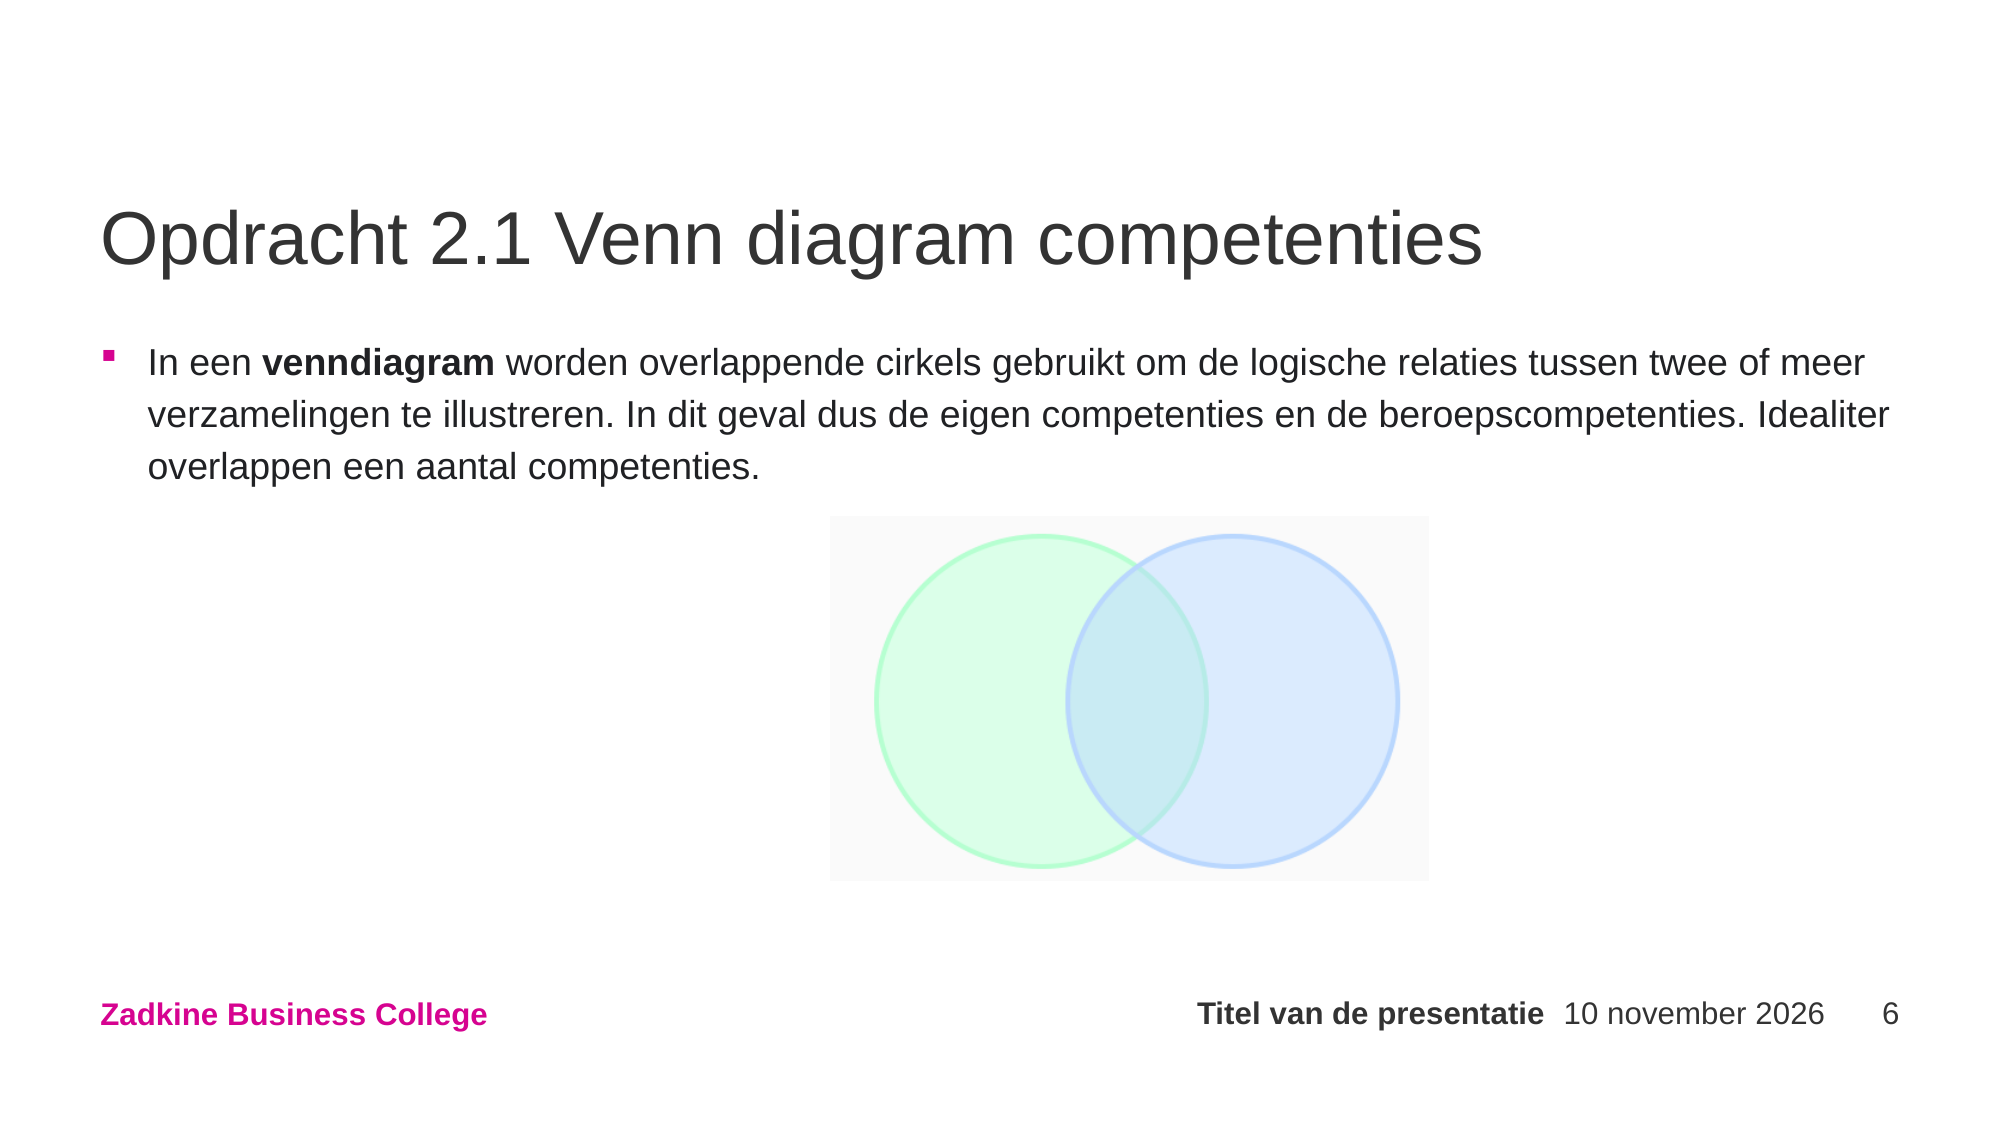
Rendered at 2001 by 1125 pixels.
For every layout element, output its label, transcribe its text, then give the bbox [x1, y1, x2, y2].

list Opdracht 2.1 Venn diagram competenties [100, 189, 1900, 280]
picture [830, 516, 1429, 881]
slide_number 6 [1825, 993, 1900, 1033]
list In een venndiagram worden overlappende cirkels gebruikt om de logische relaties tussen twee of meer verzamelingen te illustreren. In dit geval dus de eigen competenties en de beroepscompetenties. Idealiter overlappen een aantal competenties. [100, 331, 1900, 917]
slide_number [1546, 993, 1825, 1033]
footer Titel van de presentatie [870, 993, 1546, 1033]
